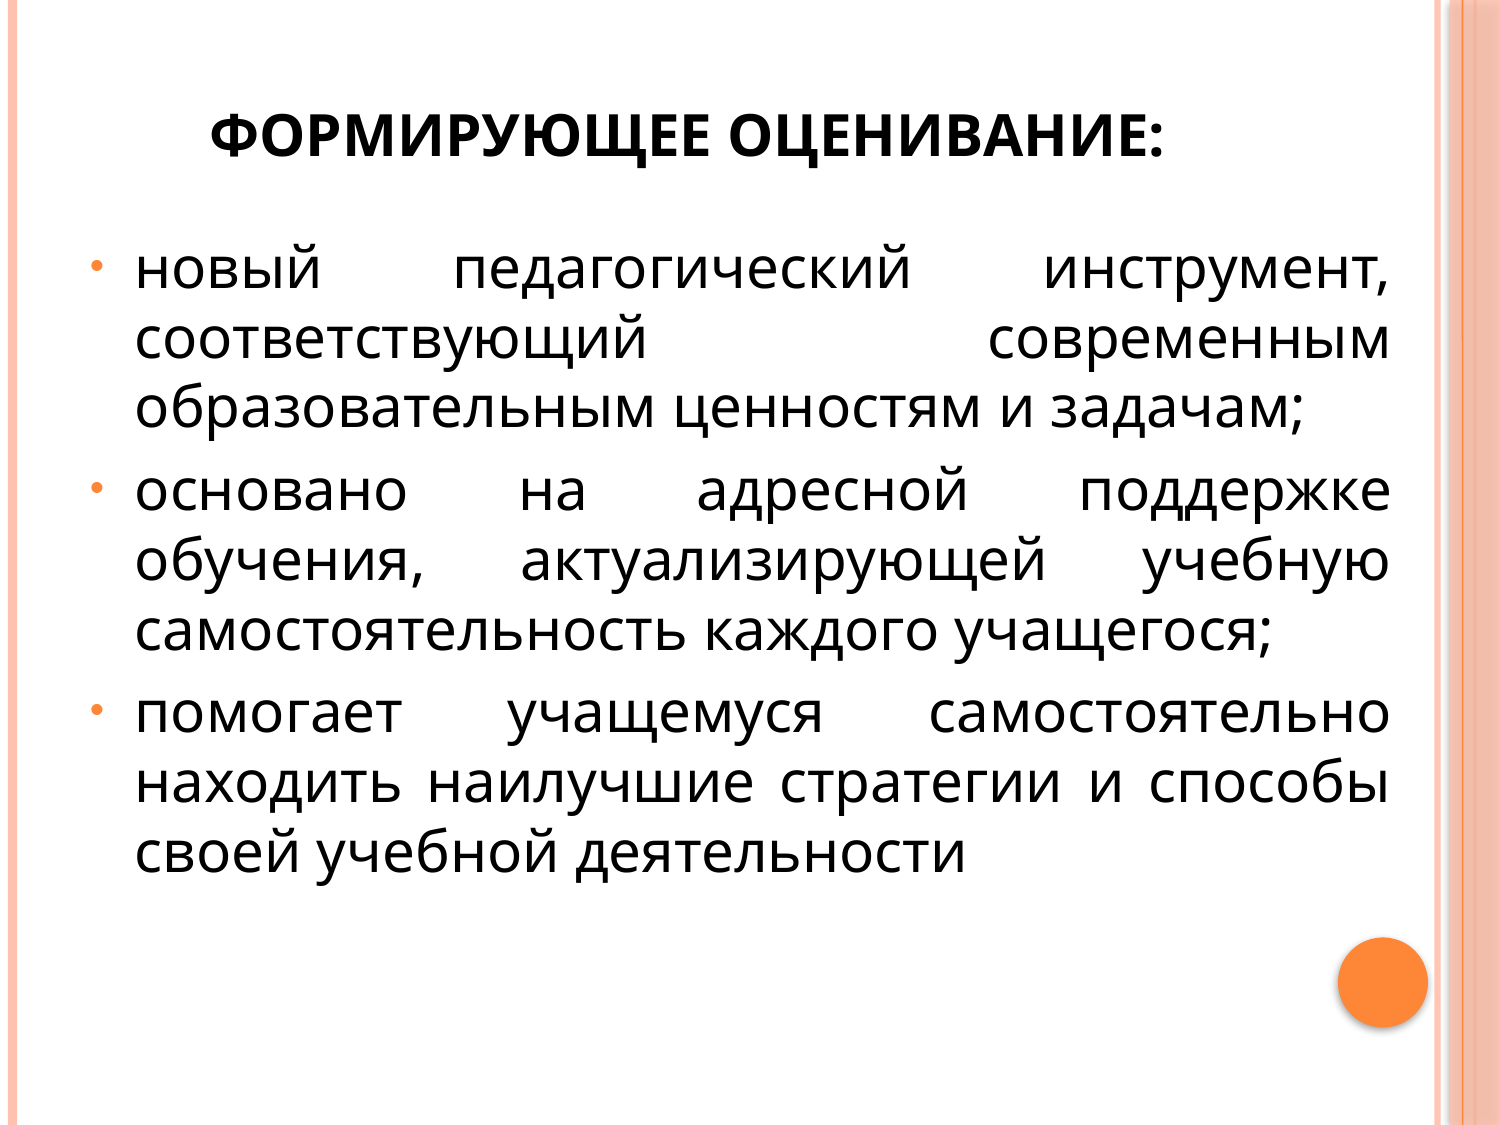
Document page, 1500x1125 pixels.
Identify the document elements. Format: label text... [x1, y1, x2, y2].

title Формирующее оценивание: [75, 45, 1300, 176]
list новый педагогический инструмент, соответствующий современным образовательным ценностям и задачам; основано на адресной поддержке обучения, актуализирующей учебную самостоятельность каждого учащегося; помогает учащемуся самостоятельно находить наилучшие стратегии и способы своей учебной деятельности [75, 222, 1407, 1062]
